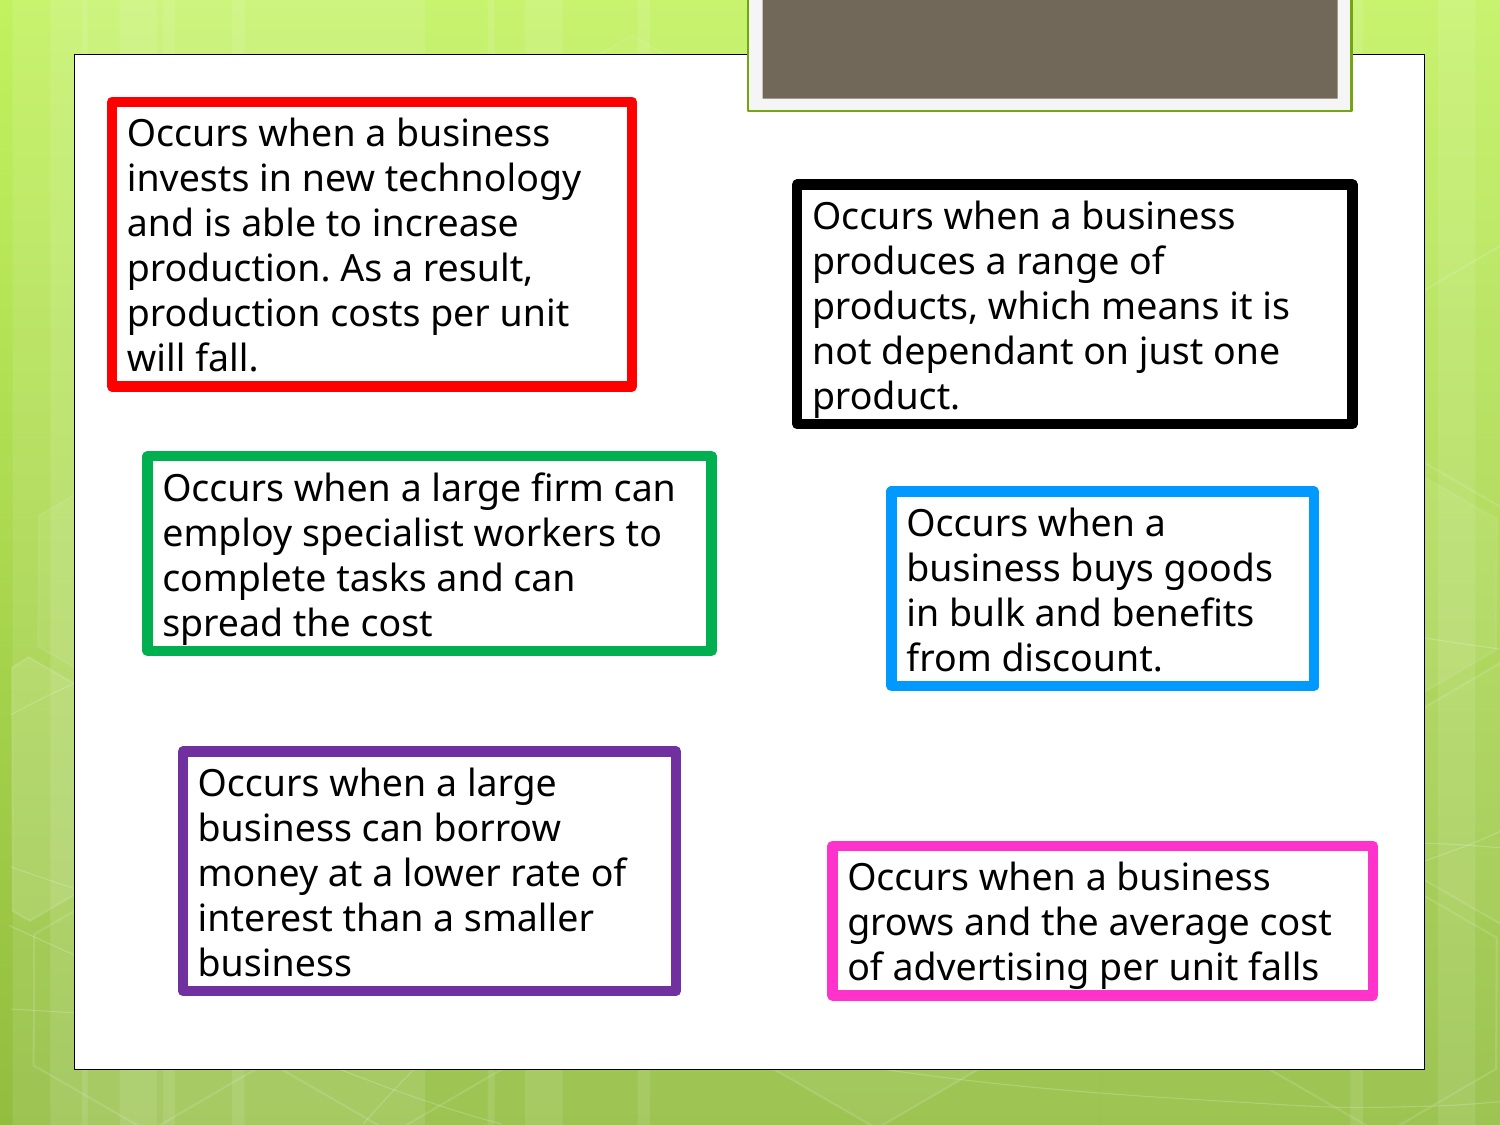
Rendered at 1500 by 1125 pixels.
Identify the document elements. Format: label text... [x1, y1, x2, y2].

text_box Occurs when a business buys goods in bulk and benefits from discount. [891, 491, 1314, 687]
text_box Occurs when a business invests in new technology and is able to increase production. As a result, production costs per unit will fall. [112, 101, 632, 387]
text_box Occurs when a large business can borrow money at a lower rate of interest than a smaller business [182, 751, 677, 992]
text_box Occurs when a business grows and the average cost of advertising per unit falls [832, 845, 1373, 996]
text_box Occurs when a large firm can employ specialist workers to complete tasks and can spread the cost [147, 456, 712, 651]
text_box Occurs when a business produces a range of products, which means it is not dependant on just one product. [797, 184, 1353, 425]
